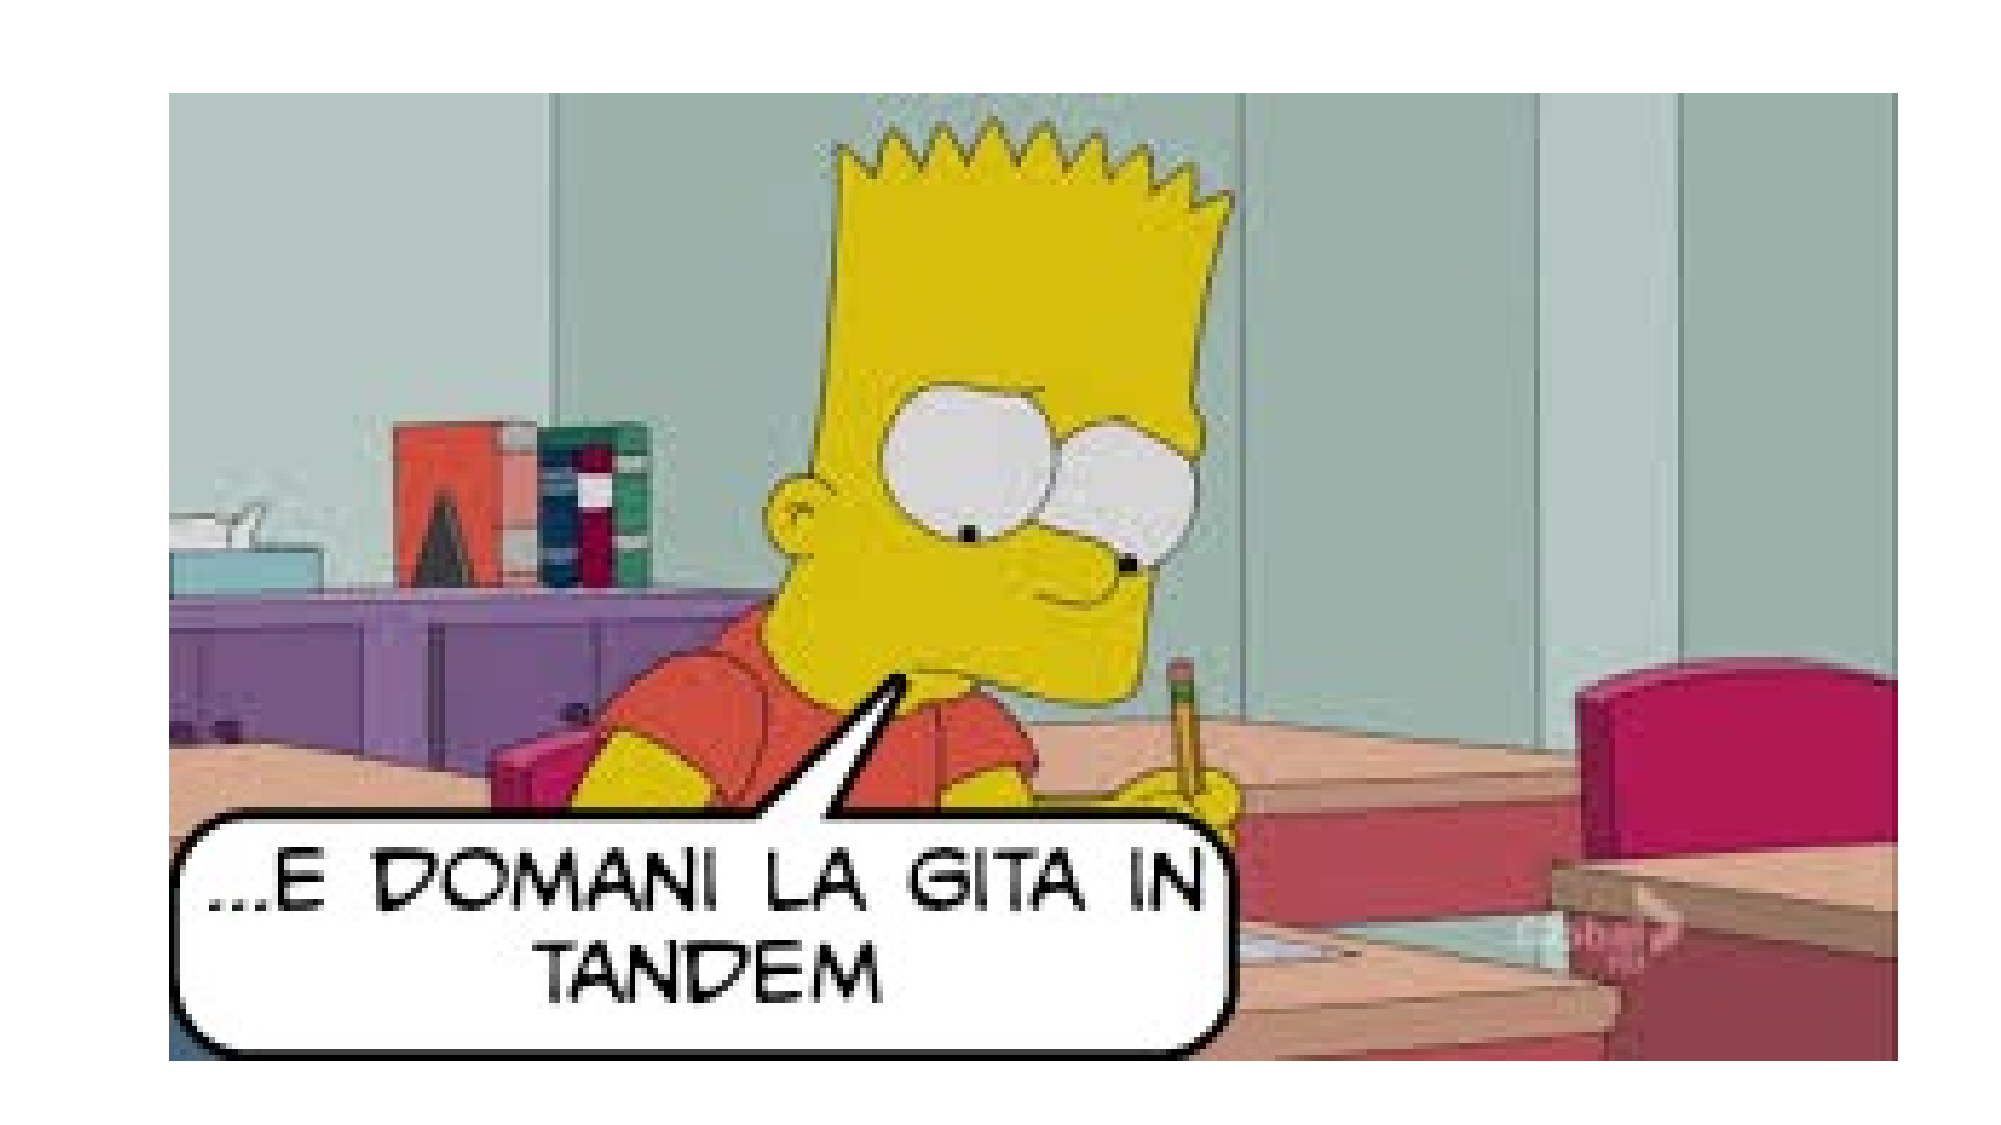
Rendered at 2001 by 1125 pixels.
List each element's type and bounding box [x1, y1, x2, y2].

list [169, 93, 1898, 1061]
